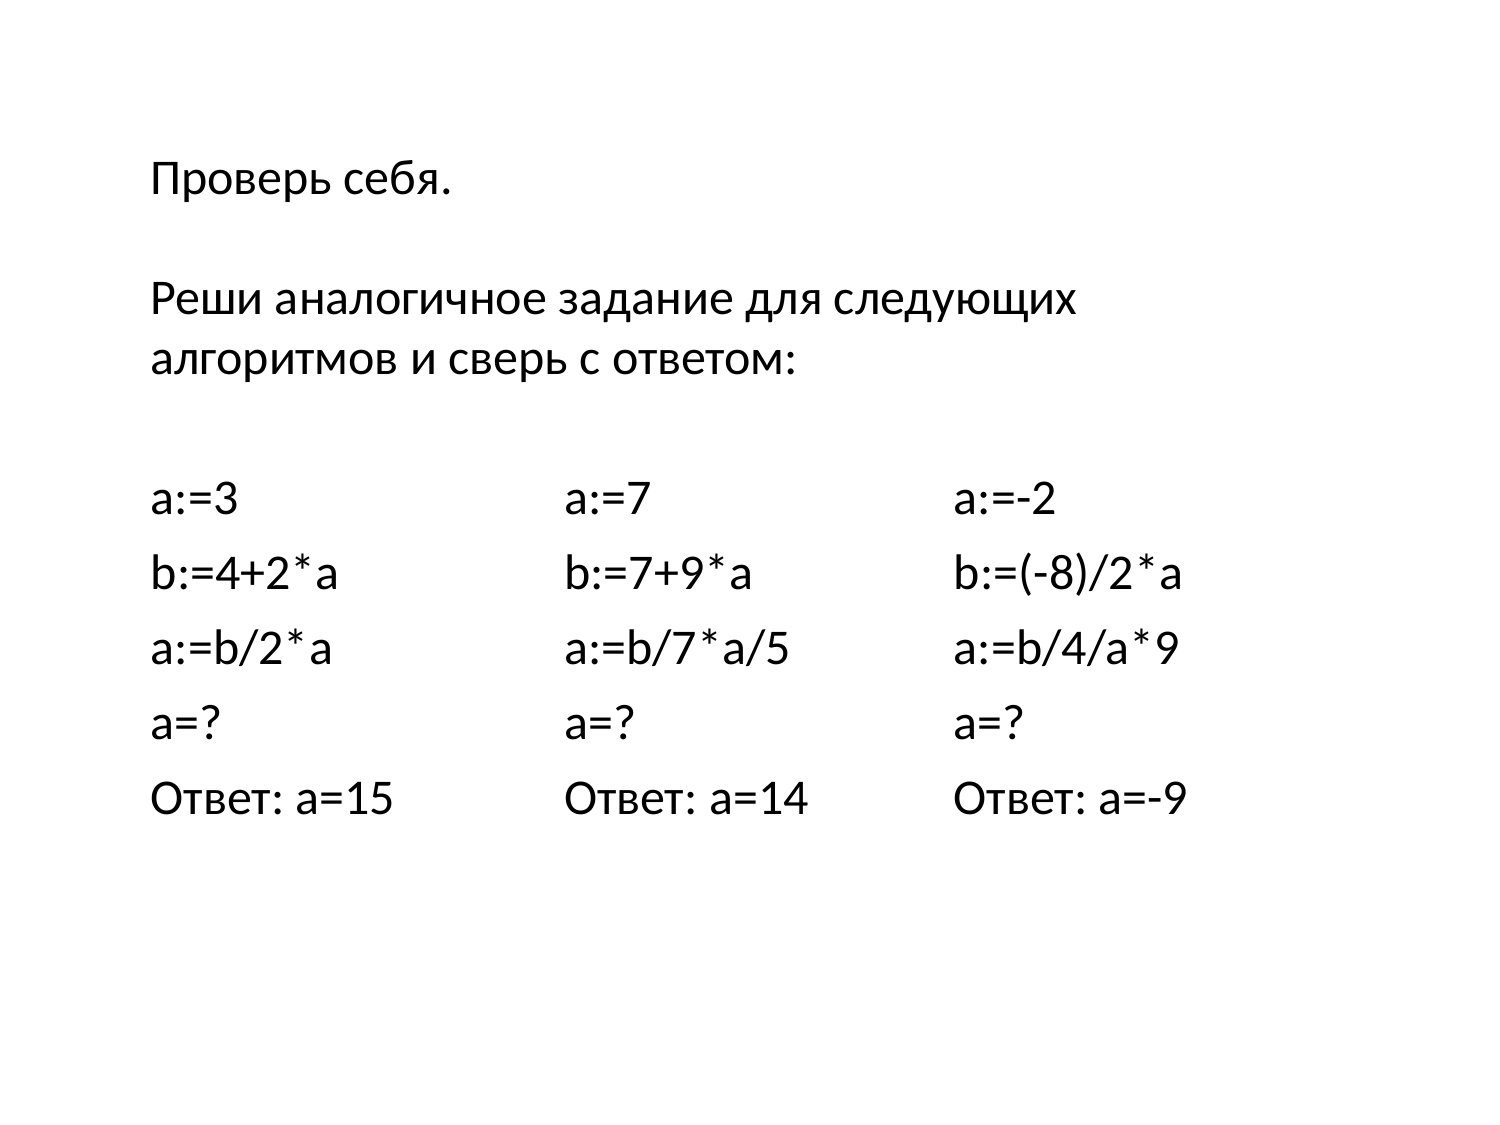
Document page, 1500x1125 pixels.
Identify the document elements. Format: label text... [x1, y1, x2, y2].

text_box Проверь себя. Реши аналогичное задание для следующих алгоритмов и сверь с ответом: [135, 137, 1317, 392]
table_header a:=7 b:=7+9*a a:=b/7*a/5 a=? Ответ: a=14 [549, 444, 939, 909]
table_header a:=3 b:=4+2*a a:=b/2*a a=? Ответ: a=15 [136, 444, 549, 909]
table_header a:=-2 b:=(-8)/2*a a:=b/4/a*9 a=? Ответ: a=-9 [939, 444, 1305, 909]
